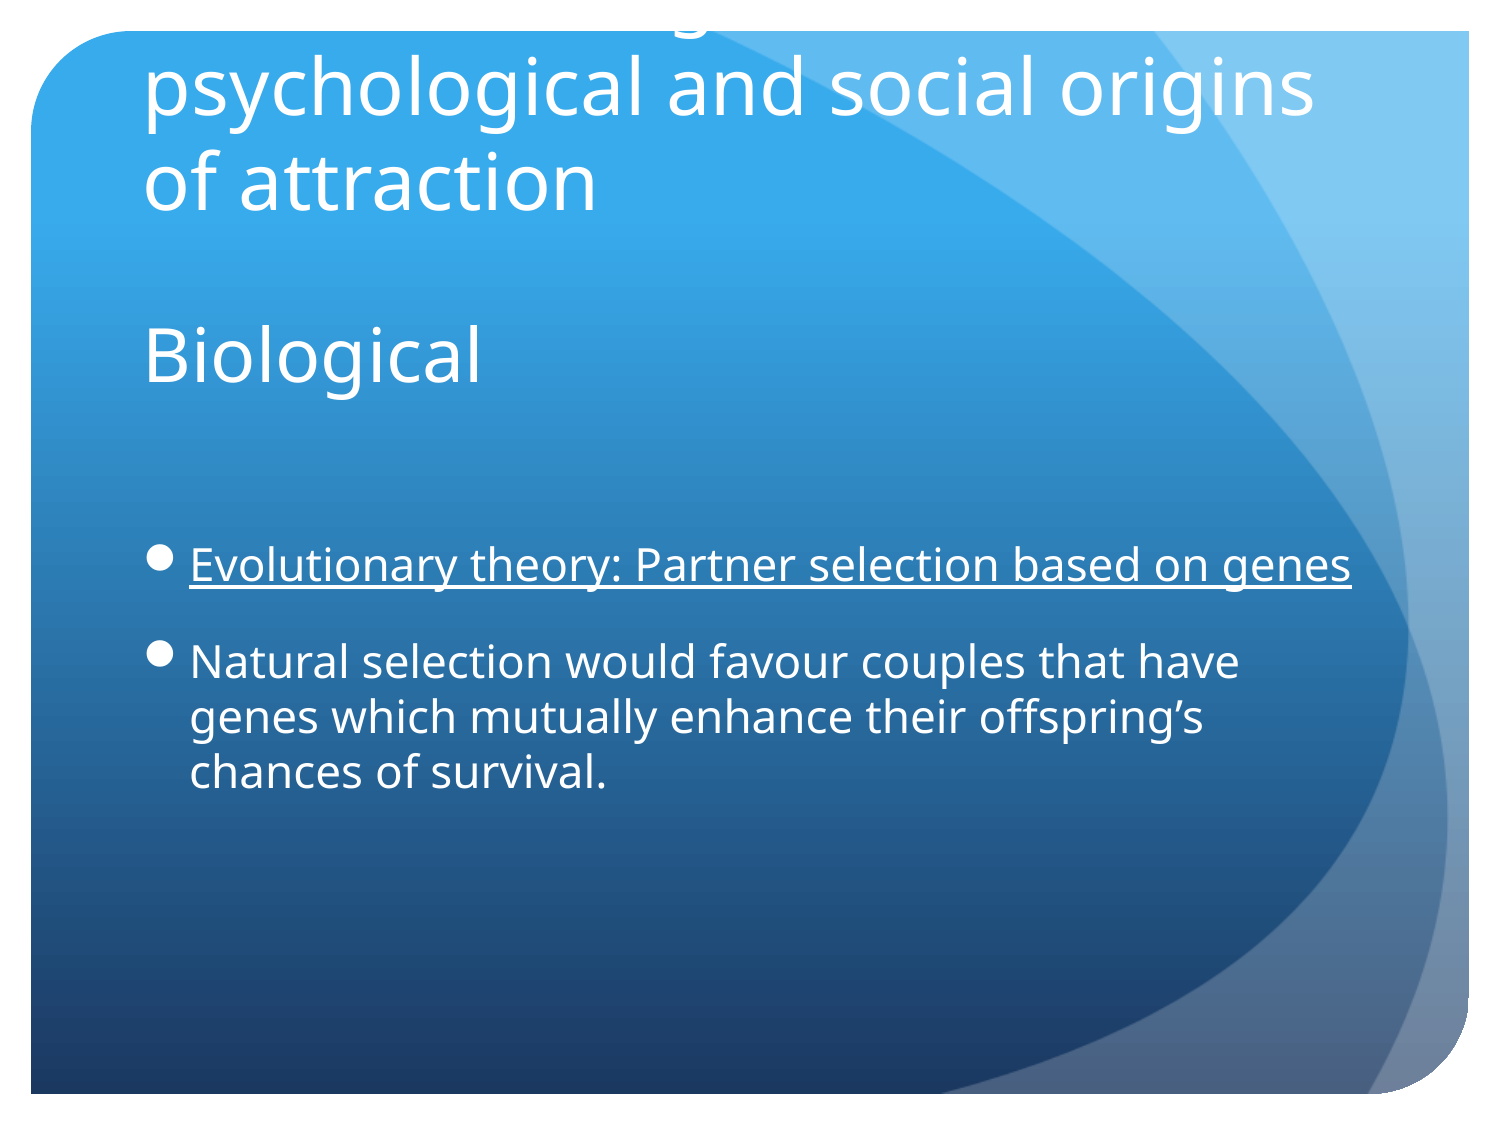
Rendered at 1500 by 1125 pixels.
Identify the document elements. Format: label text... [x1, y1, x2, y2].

picture [24, 30, 1473, 1094]
list Biological Evolutionary theory: Partner selection based on genes Natural selection would favour couples that have genes which mutually enhance their offspring’s chances of survival. [127, 299, 1372, 991]
title Examine biological, psychological and social origins of attraction [127, 62, 1372, 234]
